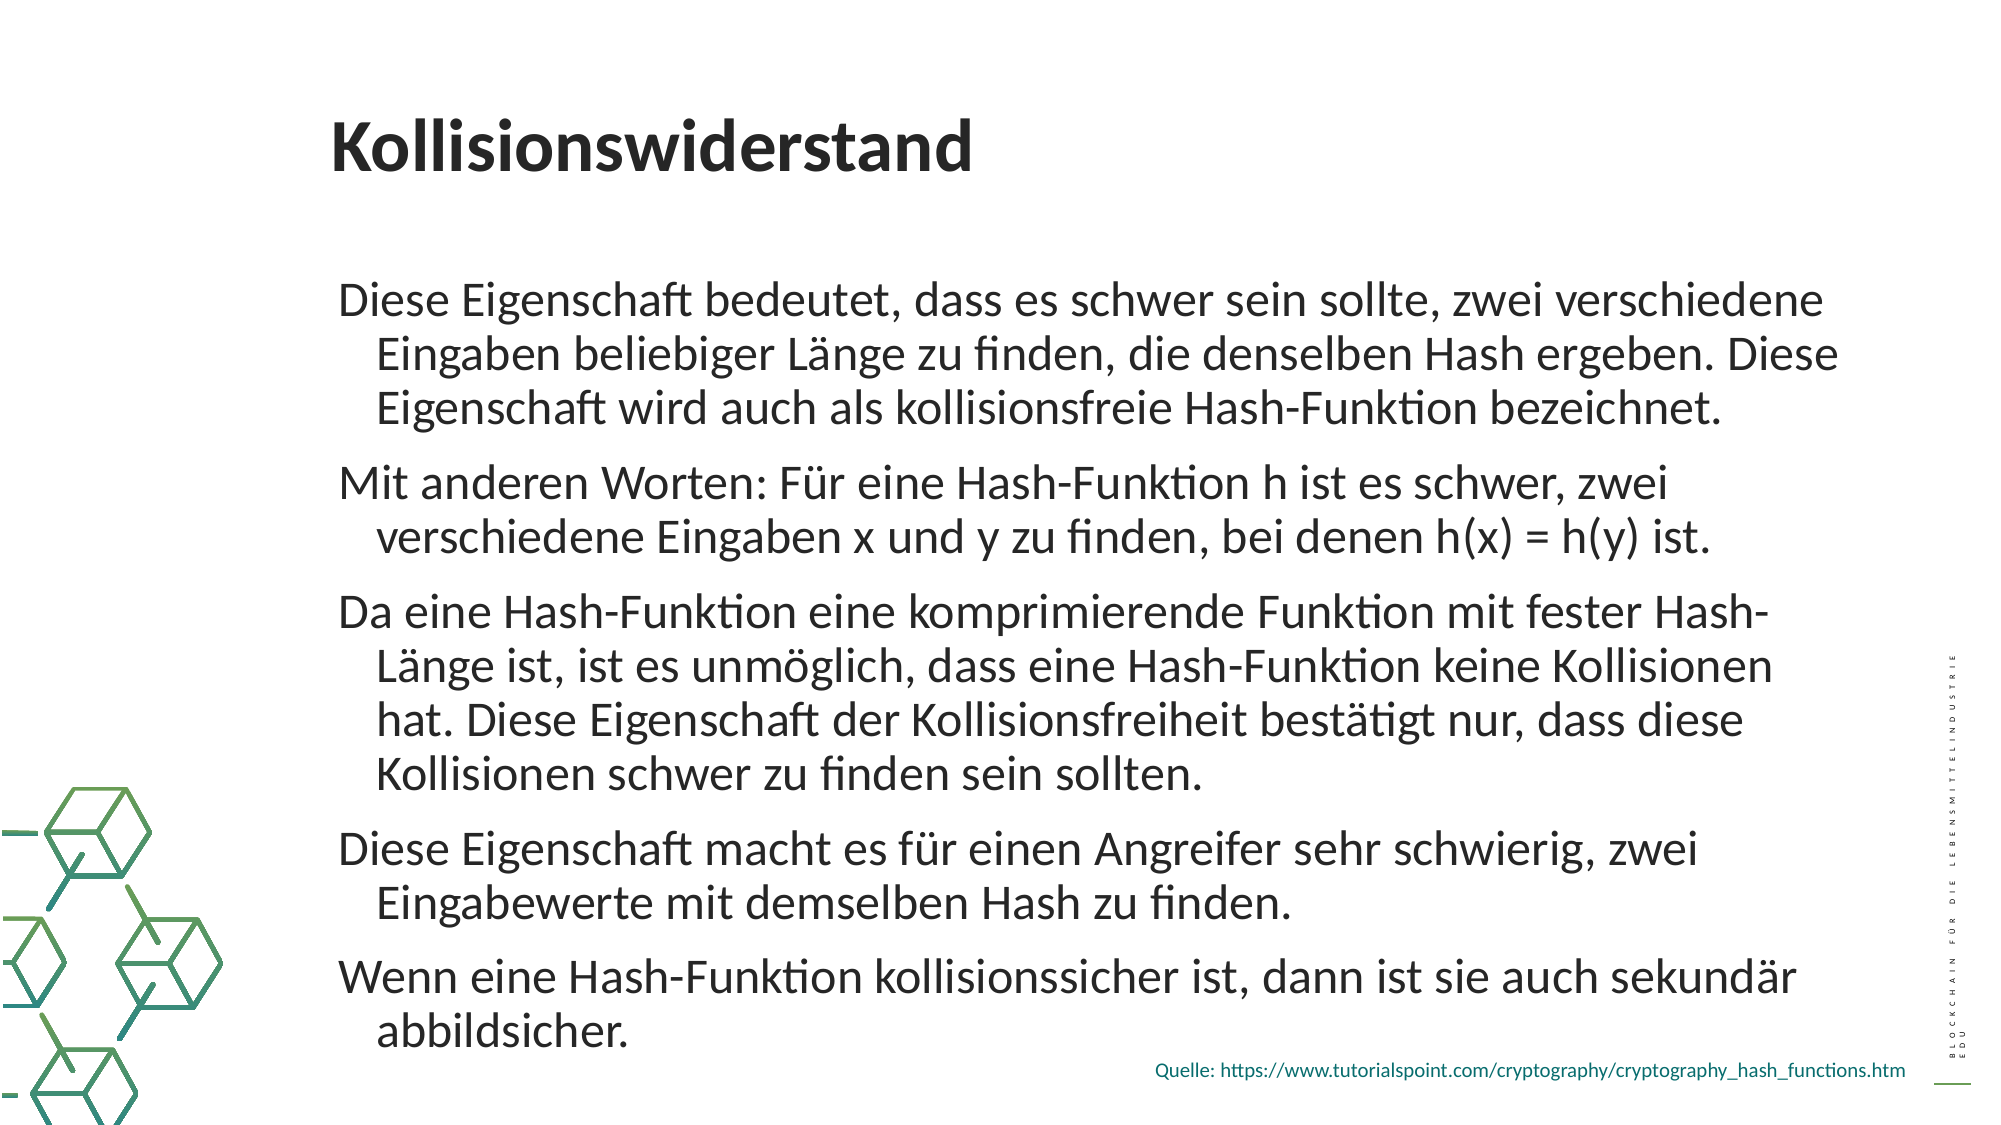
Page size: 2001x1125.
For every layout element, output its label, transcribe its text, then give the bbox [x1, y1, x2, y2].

list Diese Eigenschaft bedeutet, dass es schwer sein sollte, zwei verschiedene Eingaben beliebiger Länge zu finden, die denselben Hash ergeben. Diese Eigenschaft wird auch als kollisionsfreie Hash-Funktion bezeichnet. Mit anderen Worten: Für eine Hash-Funktion h ist es schwer, zwei verschiedene Eingaben x und y zu finden, bei denen h(x) = h(y) ist. Da eine Hash-Funktion eine komprimierende Funktion mit fester Hash-Länge ist, ist es unmöglich, dass eine Hash-Funktion keine Kollisionen hat. Diese Eigenschaft der Kollisionsfreiheit bestätigt nur, dass diese Kollisionen schwer zu finden sein sollten. Diese Eigenschaft macht es für einen Angreifer sehr schwierig, zwei Eingabewerte mit demselben Hash zu finden. Wenn eine Hash-Funktion kollisionssicher ist, dann ist sie auch sekundär abbildsicher. [323, 267, 1859, 1070]
text_box Quelle: https://www.tutorialspoint.com/cryptography/cryptography_hash_functions.htm [1140, 1049, 1922, 1089]
list Kollisionswiderstand [316, 99, 1869, 267]
